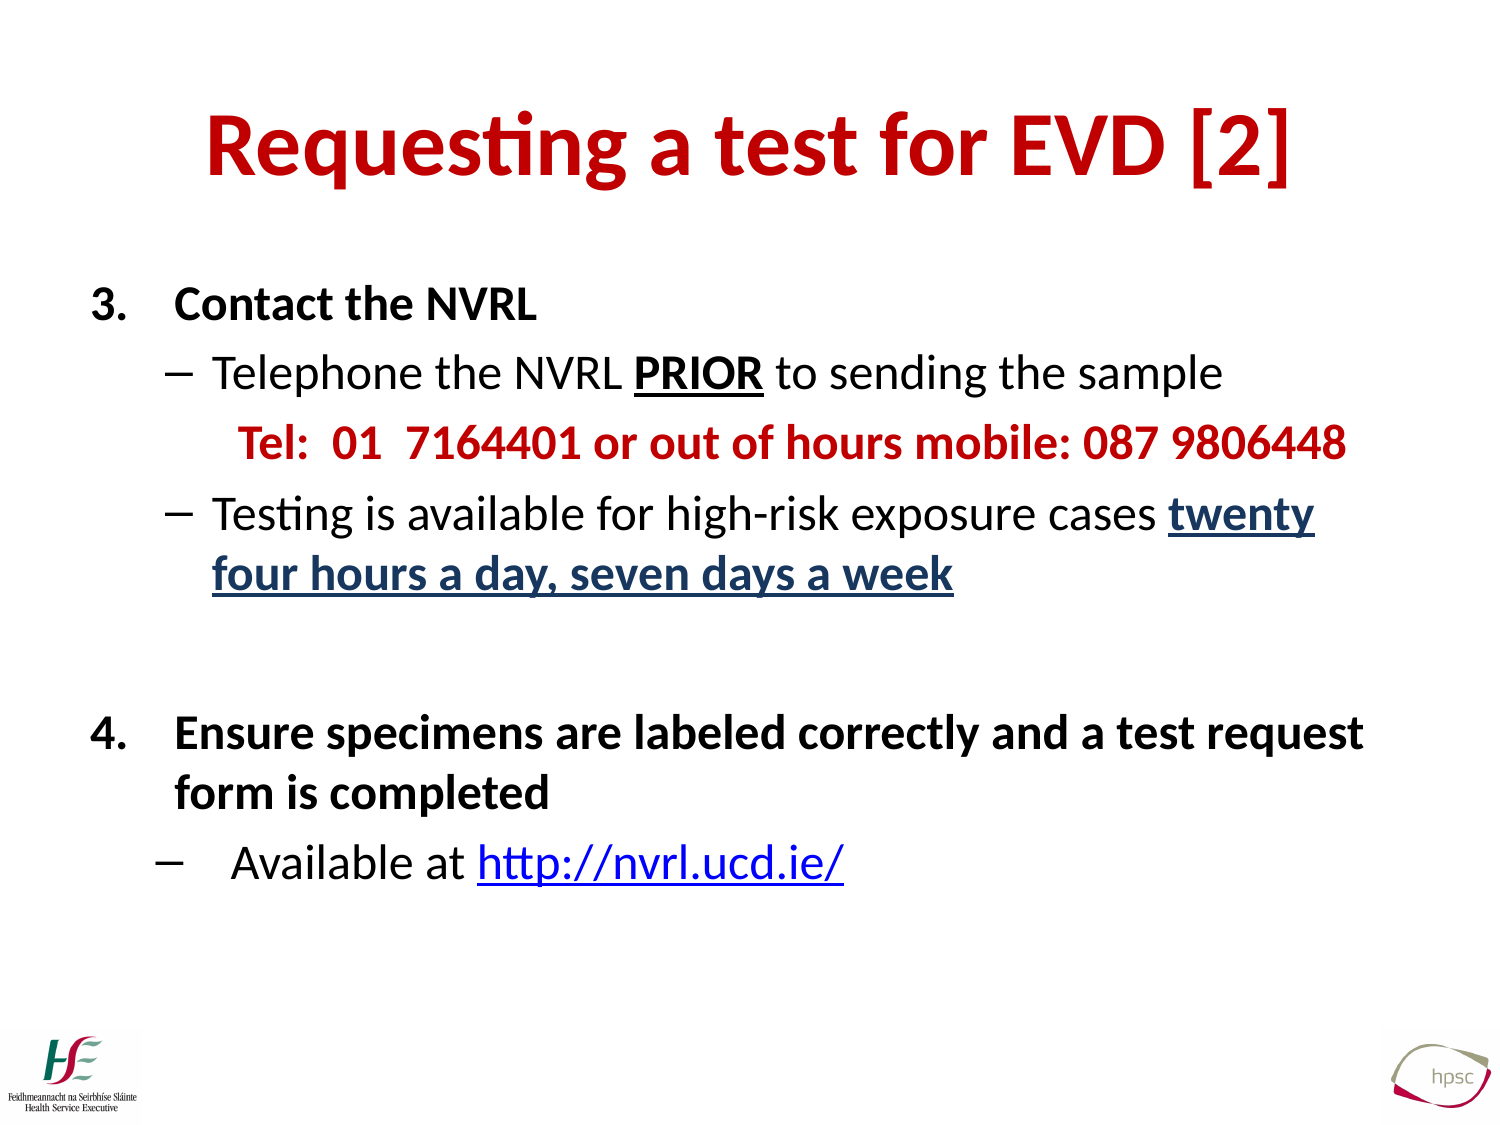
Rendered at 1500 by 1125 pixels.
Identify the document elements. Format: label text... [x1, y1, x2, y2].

picture [0, 1029, 142, 1125]
picture [1381, 1027, 1500, 1125]
list Contact the NVRL Telephone the NVRL PRIOR to sending the sample Tel: 01 7164401 or out of hours mobile: 087 9806448 Testing is available for high-risk exposure cases twenty four hours a day, seven days a week Ensure specimens are labeled correctly and a test request form is completed Available at http://nvrl.ucd.ie/ [75, 262, 1425, 1005]
title Requesting a test for EVD [2] [75, 45, 1425, 233]
